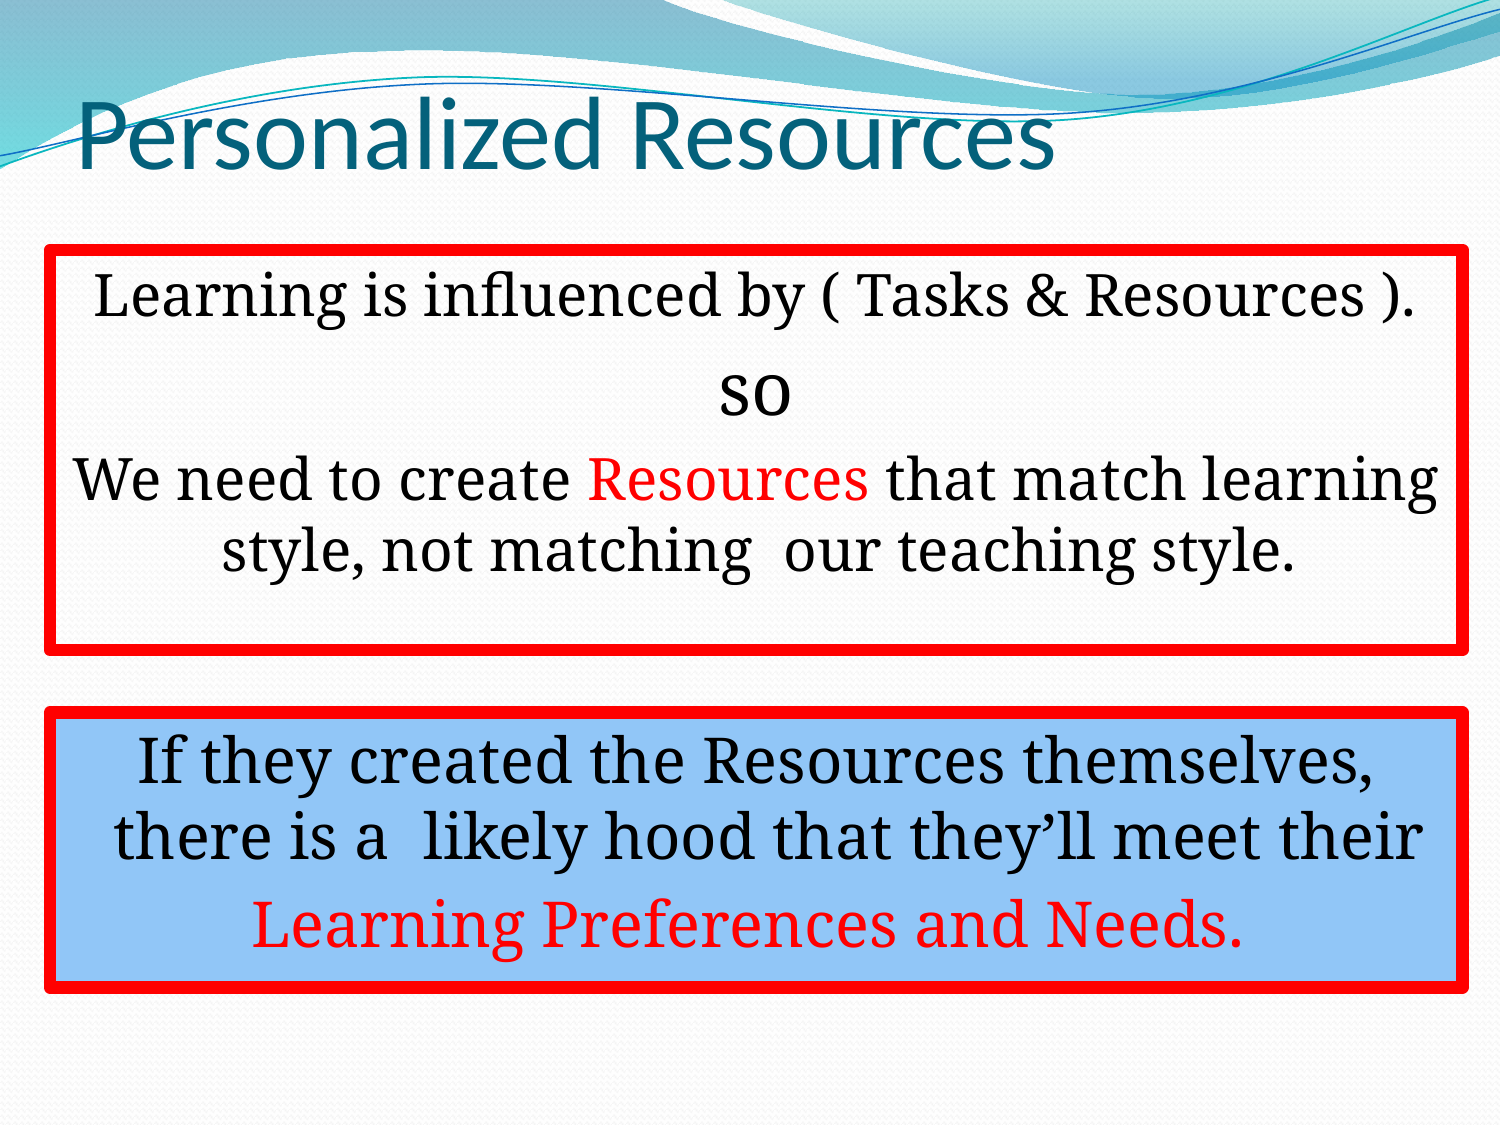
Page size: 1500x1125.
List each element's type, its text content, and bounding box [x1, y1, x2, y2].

list Learning is influenced by ( Tasks & Resources ). so We need to create Resources that match learning style, not matching our teaching style. [50, 249, 1463, 650]
title Personalized Resources [75, 37, 1425, 191]
text_box If they created the Resources themselves, there is a likely hood that they’ll meet their Learning Preferences and Needs. [49, 712, 1463, 988]
